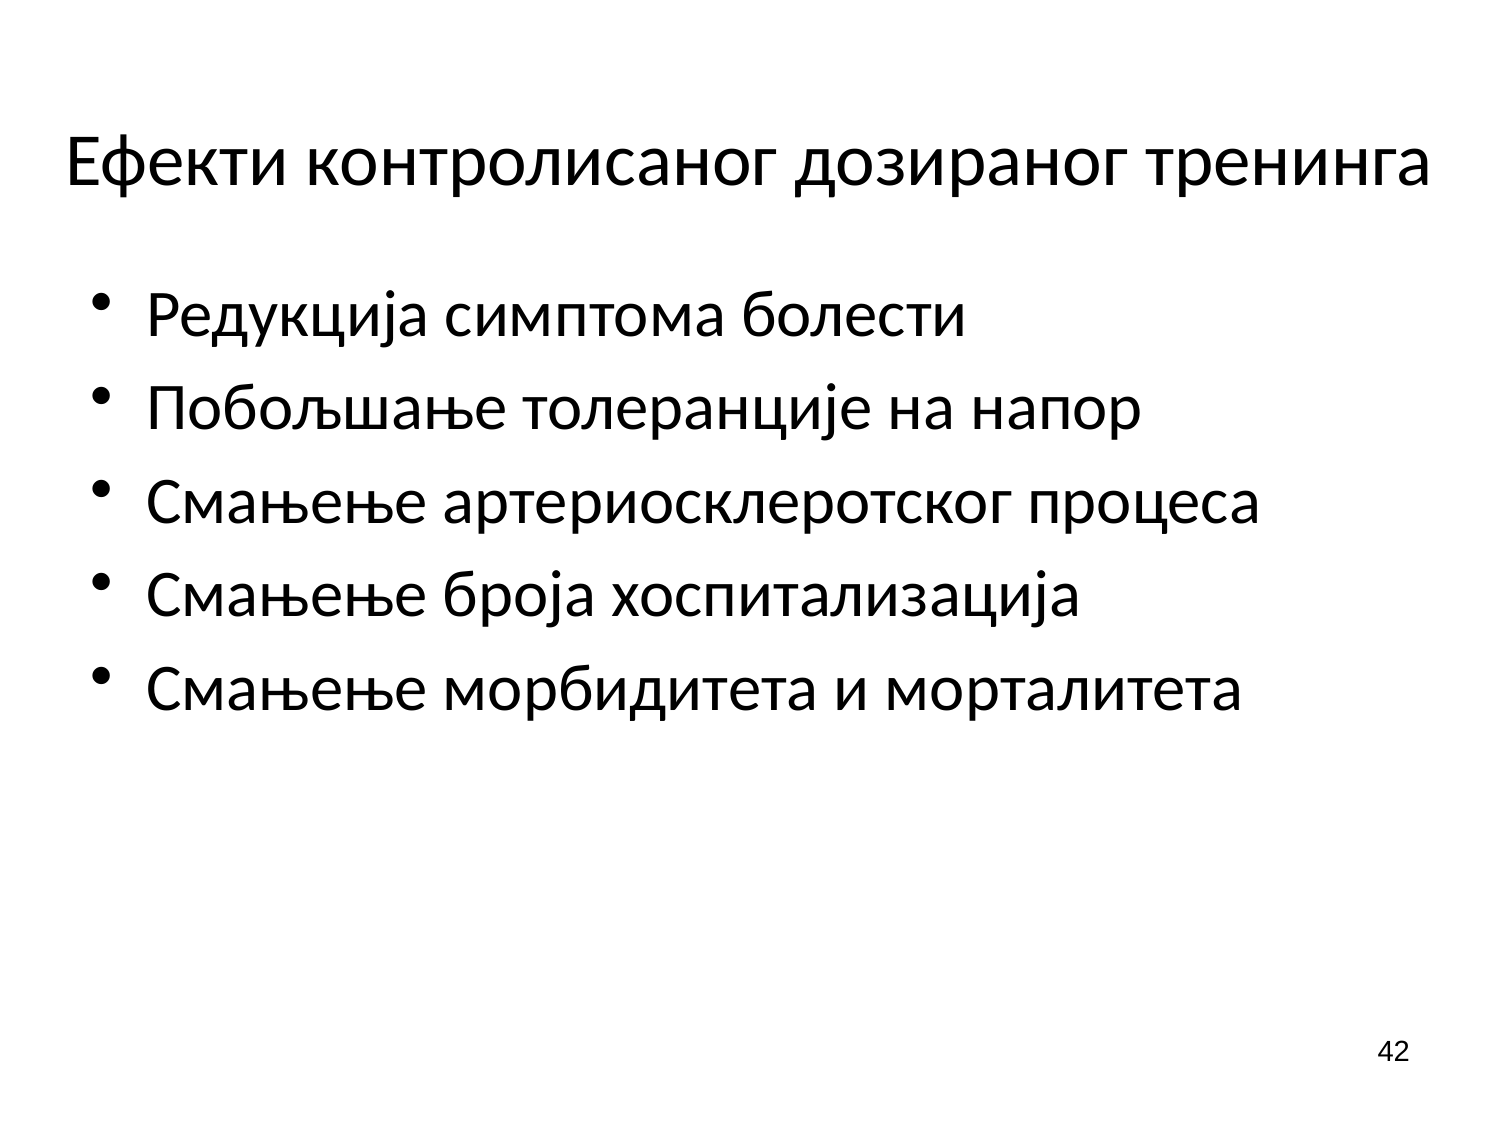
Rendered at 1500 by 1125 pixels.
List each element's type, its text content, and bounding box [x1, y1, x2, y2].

title Ефекти контролисаног дозираног тренинга [41, 45, 1459, 208]
slide_number 42 [1074, 1024, 1425, 1103]
list Редукција симптома болести Побољшање толеранције на напор Смањење артериосклеротског процеса Смањење броја хоспитализација Смањење морбидитета и морталитета [75, 262, 1425, 1005]
